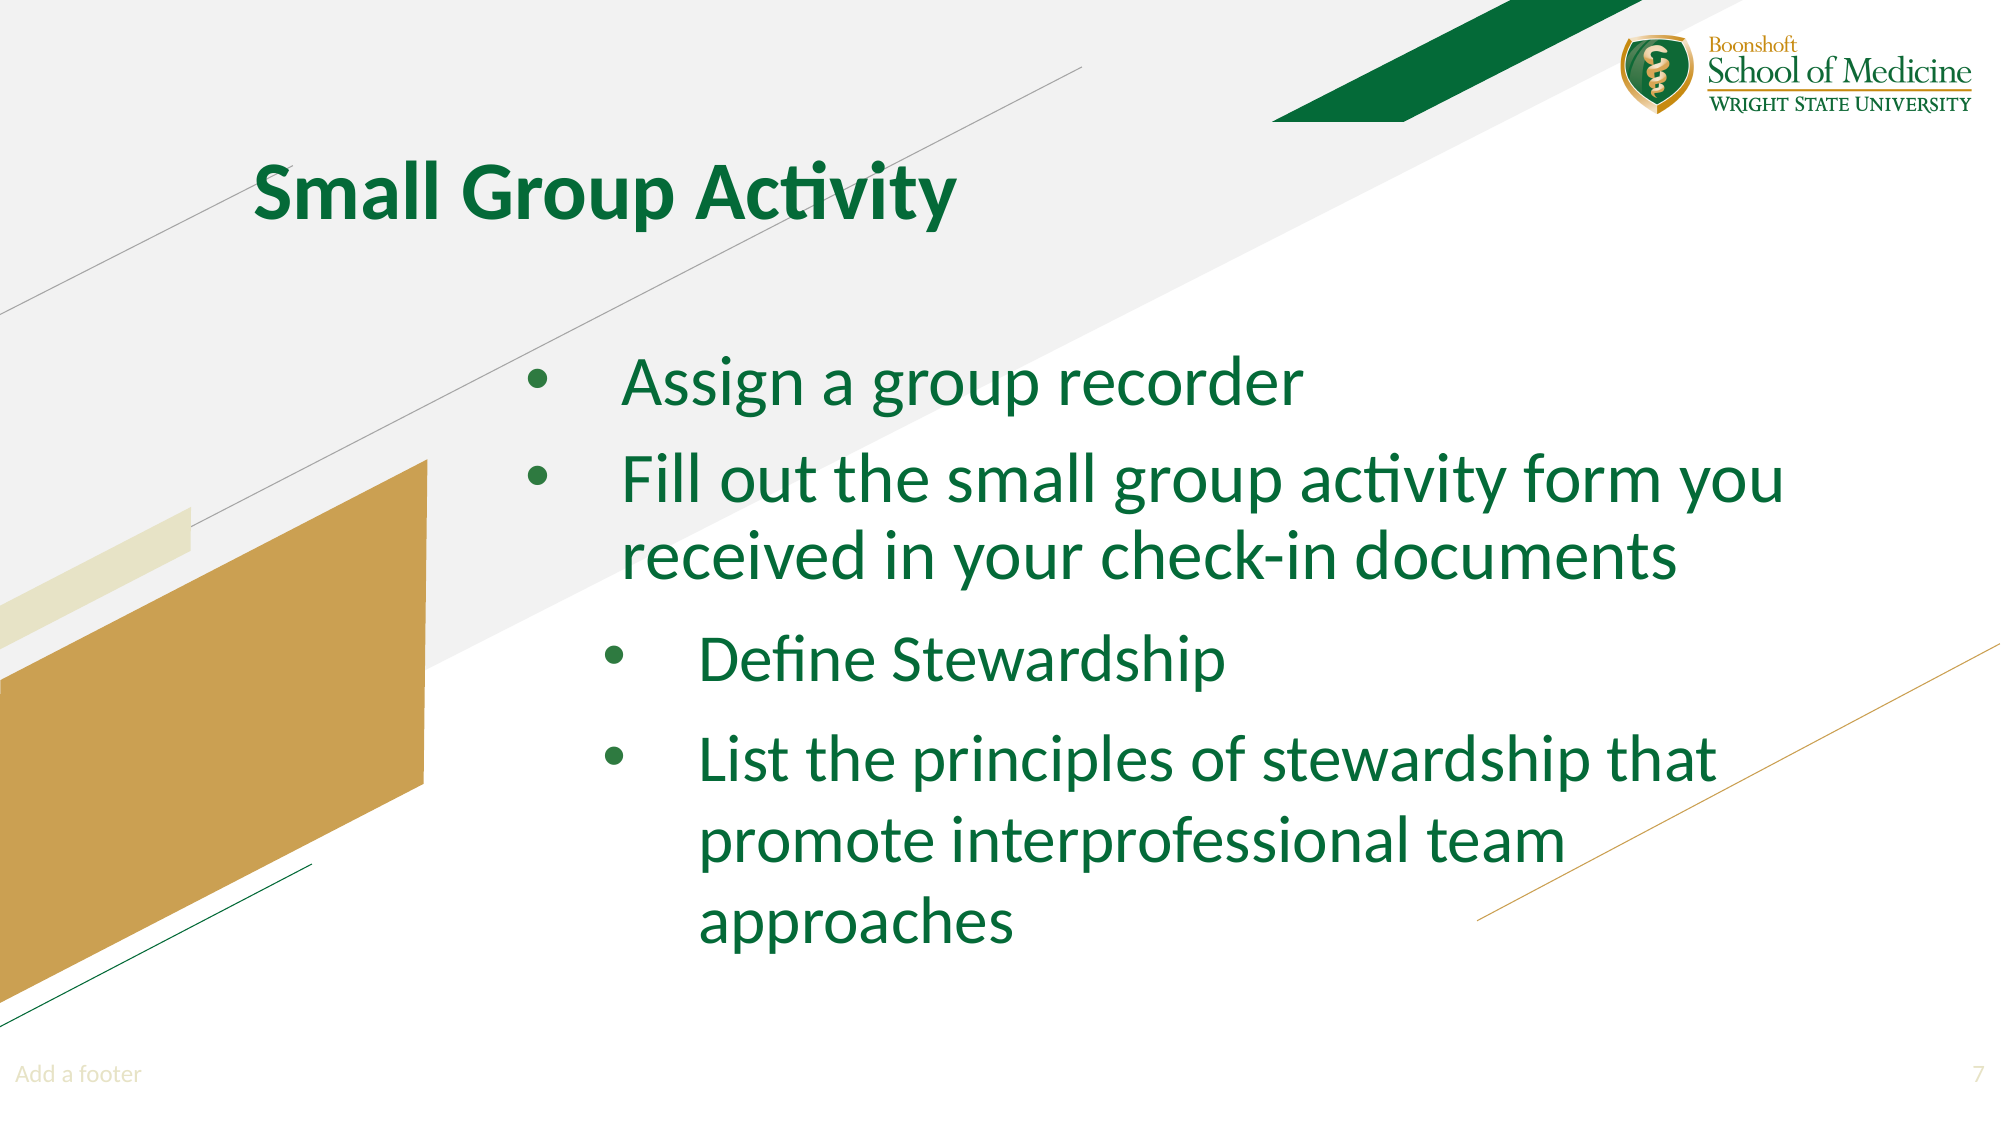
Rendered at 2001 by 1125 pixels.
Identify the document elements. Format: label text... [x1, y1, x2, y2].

picture [1616, 0, 1976, 176]
list Assign a group recorder Fill out the small group activity form you received in your check-in documents Define Stewardship List the principles of stewardship that promote interprofessional team approaches [510, 336, 1813, 989]
footer Add a footer [0, 1042, 675, 1103]
slide_number 7 [1878, 1042, 2000, 1103]
title Small Group Activity [238, 15, 1245, 238]
